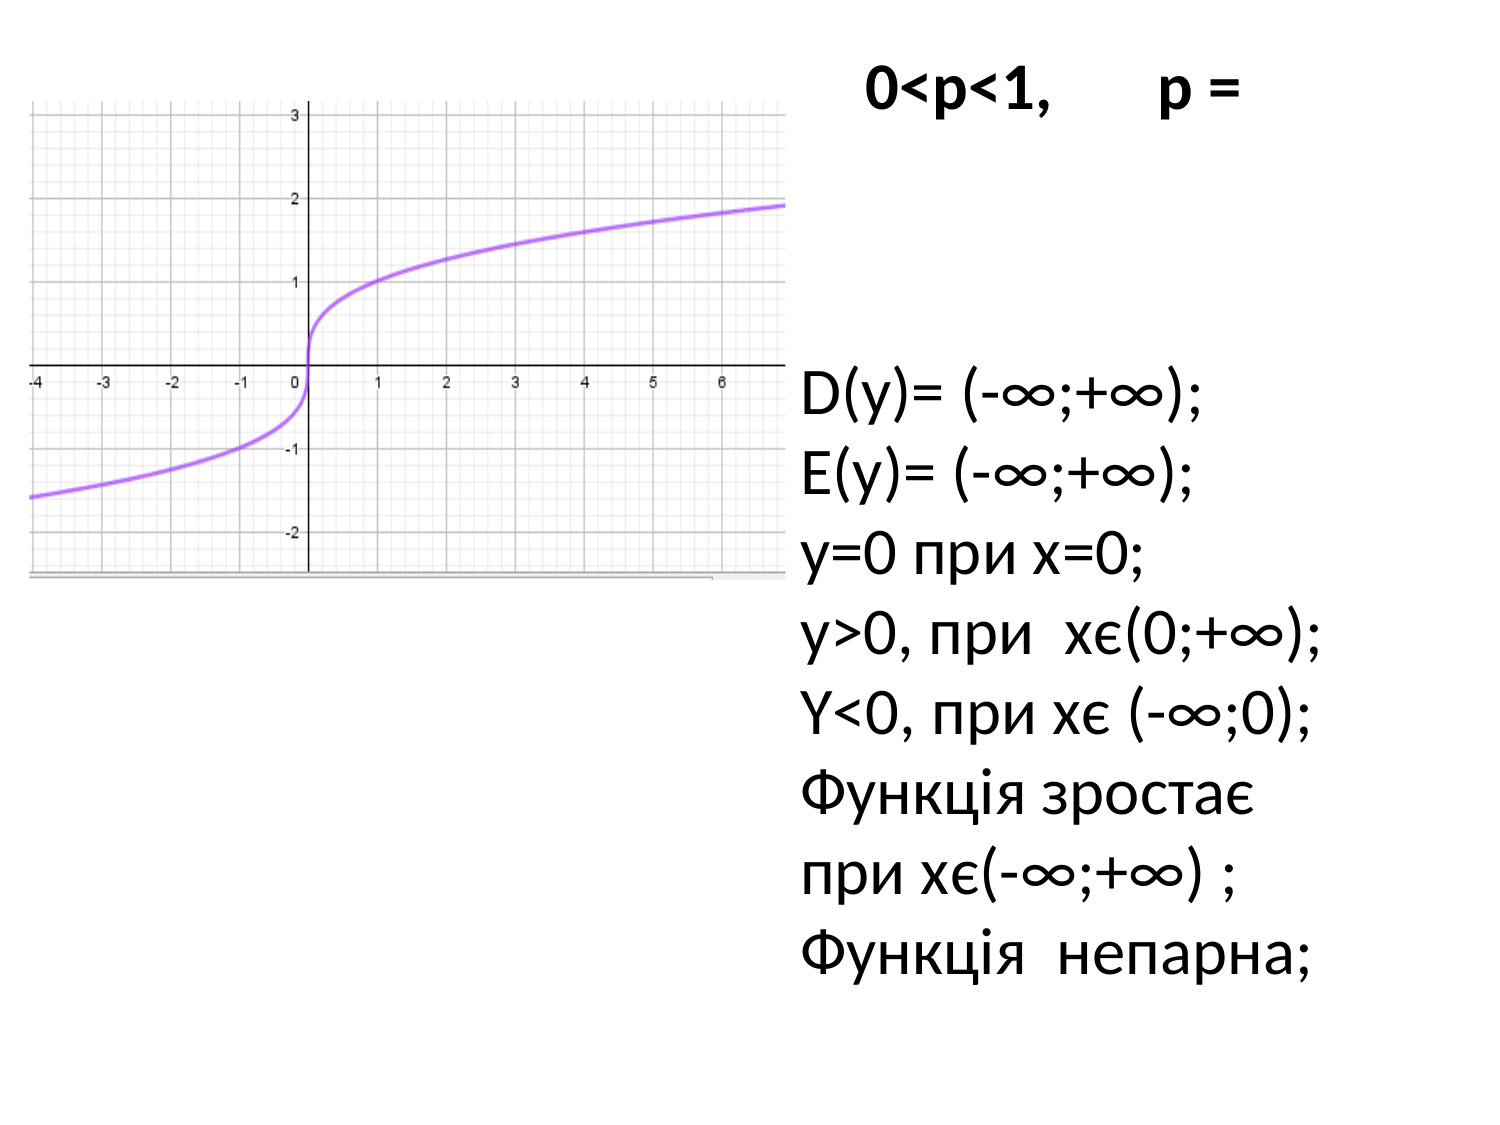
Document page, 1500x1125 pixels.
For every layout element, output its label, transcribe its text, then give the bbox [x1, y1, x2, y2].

text_box D(у)= (-∞;+∞); Е(у)= (-∞;+∞); у=0 при х=0; у>0, при xє(0;+∞); Y<0, при xє (-∞;0); Функція зростає при xє(-∞;+∞) ; Функція непарна; [785, 340, 1500, 996]
picture [29, 101, 786, 580]
